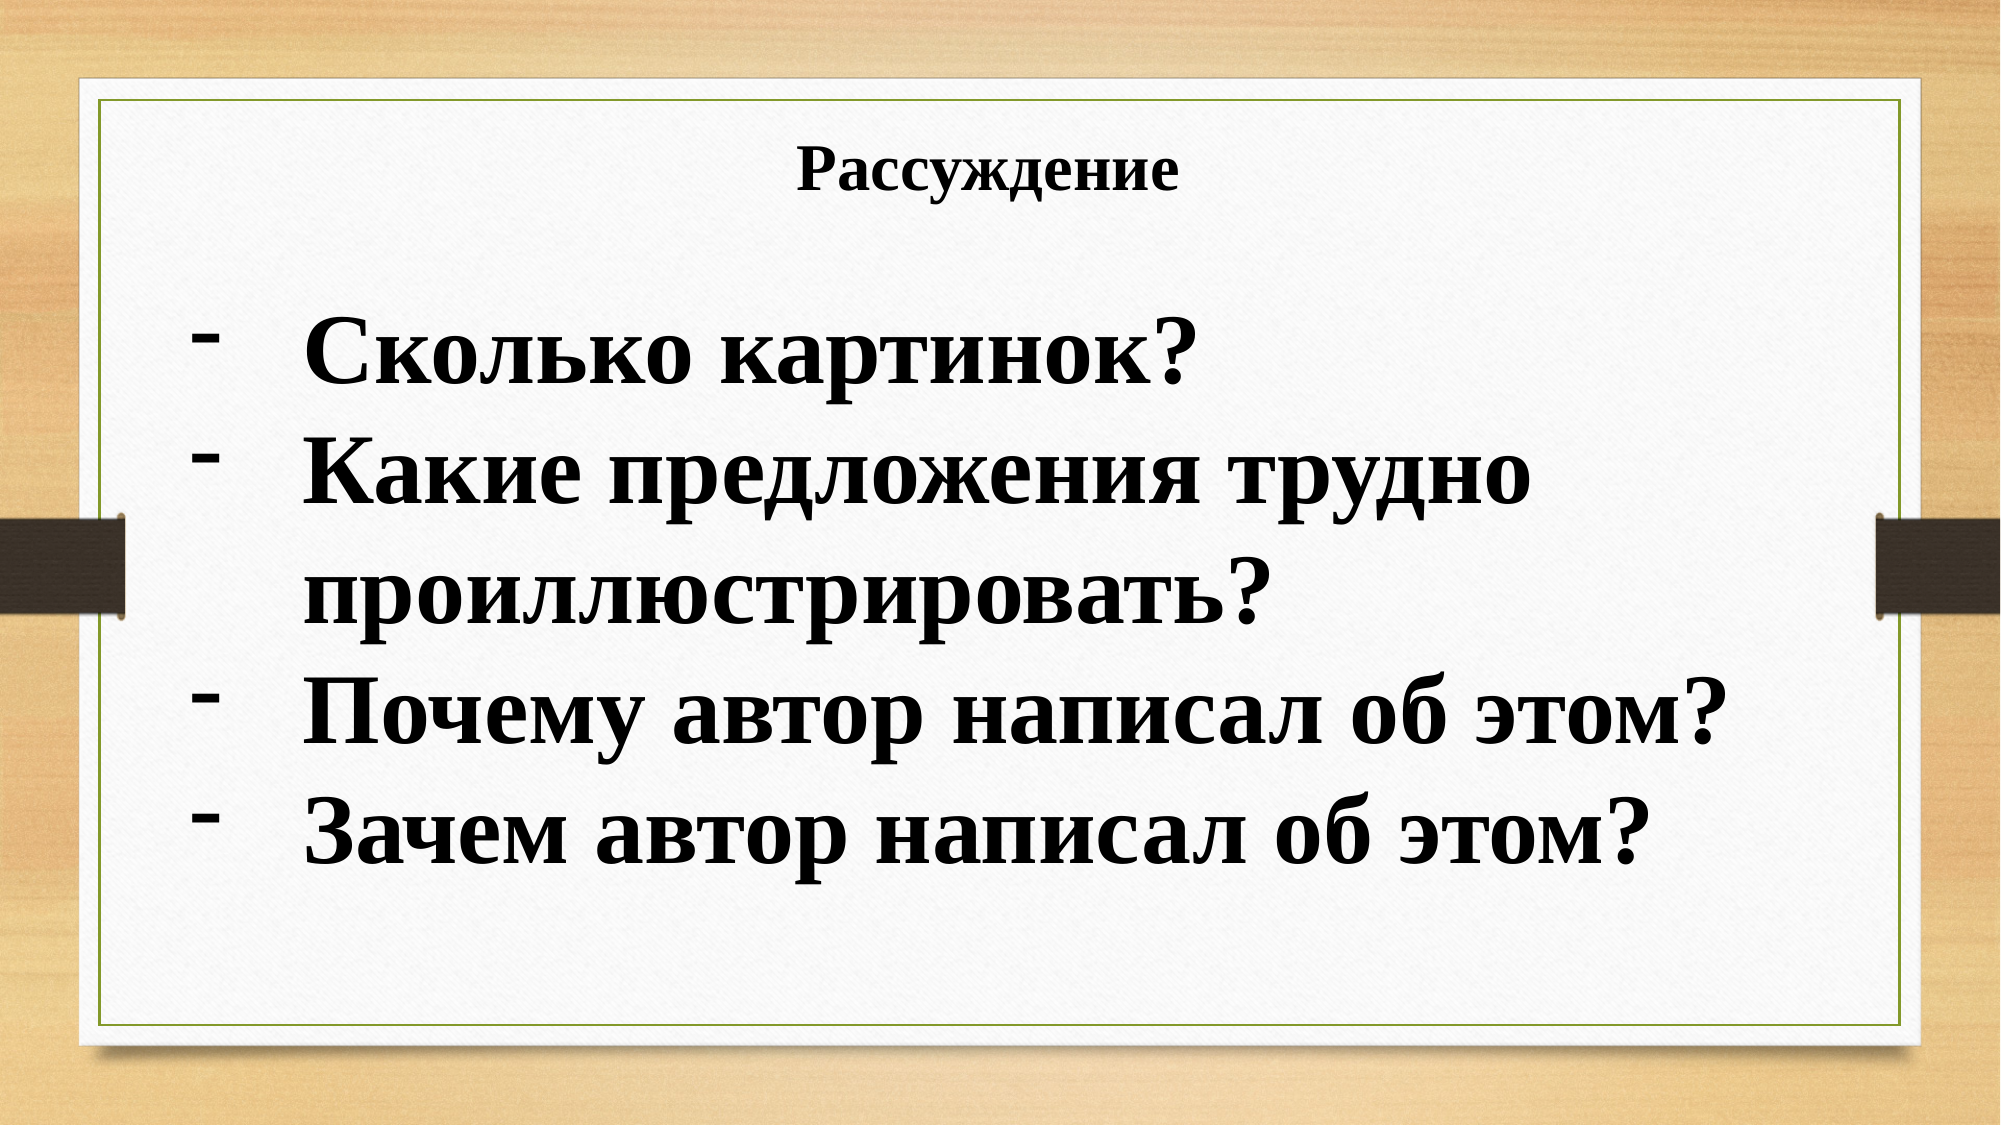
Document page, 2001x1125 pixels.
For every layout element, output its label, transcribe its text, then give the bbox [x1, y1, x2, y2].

picture [0, 0, 2001, 1125]
text_box Рассуждение Сколько картинок? Какие предложения трудно проиллюстрировать? Почему автор написал об этом? Зачем автор написал об этом? [175, 116, 1802, 891]
